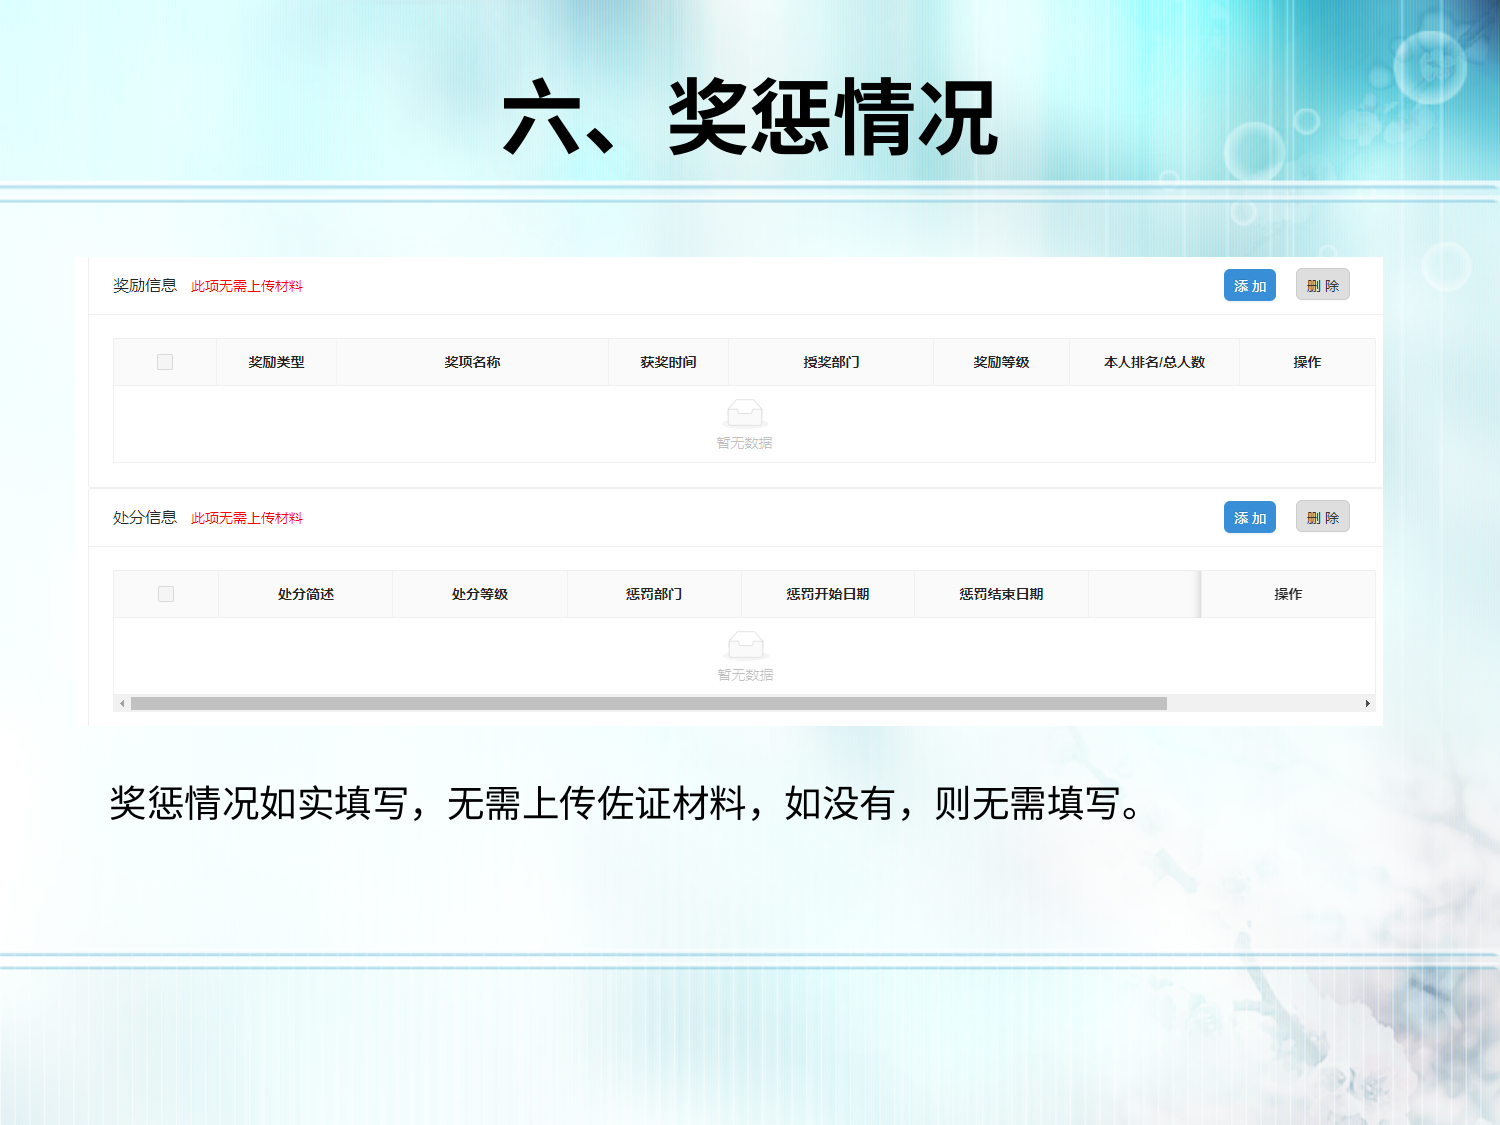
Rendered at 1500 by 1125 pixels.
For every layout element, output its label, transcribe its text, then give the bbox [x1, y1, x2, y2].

text_box 奖惩情况如实填写，无需上传佐证材料，如没有，则无需填写。 [94, 772, 1449, 833]
title 六、奖惩情况 [74, 45, 1426, 185]
picture [0, 0, 1500, 1125]
